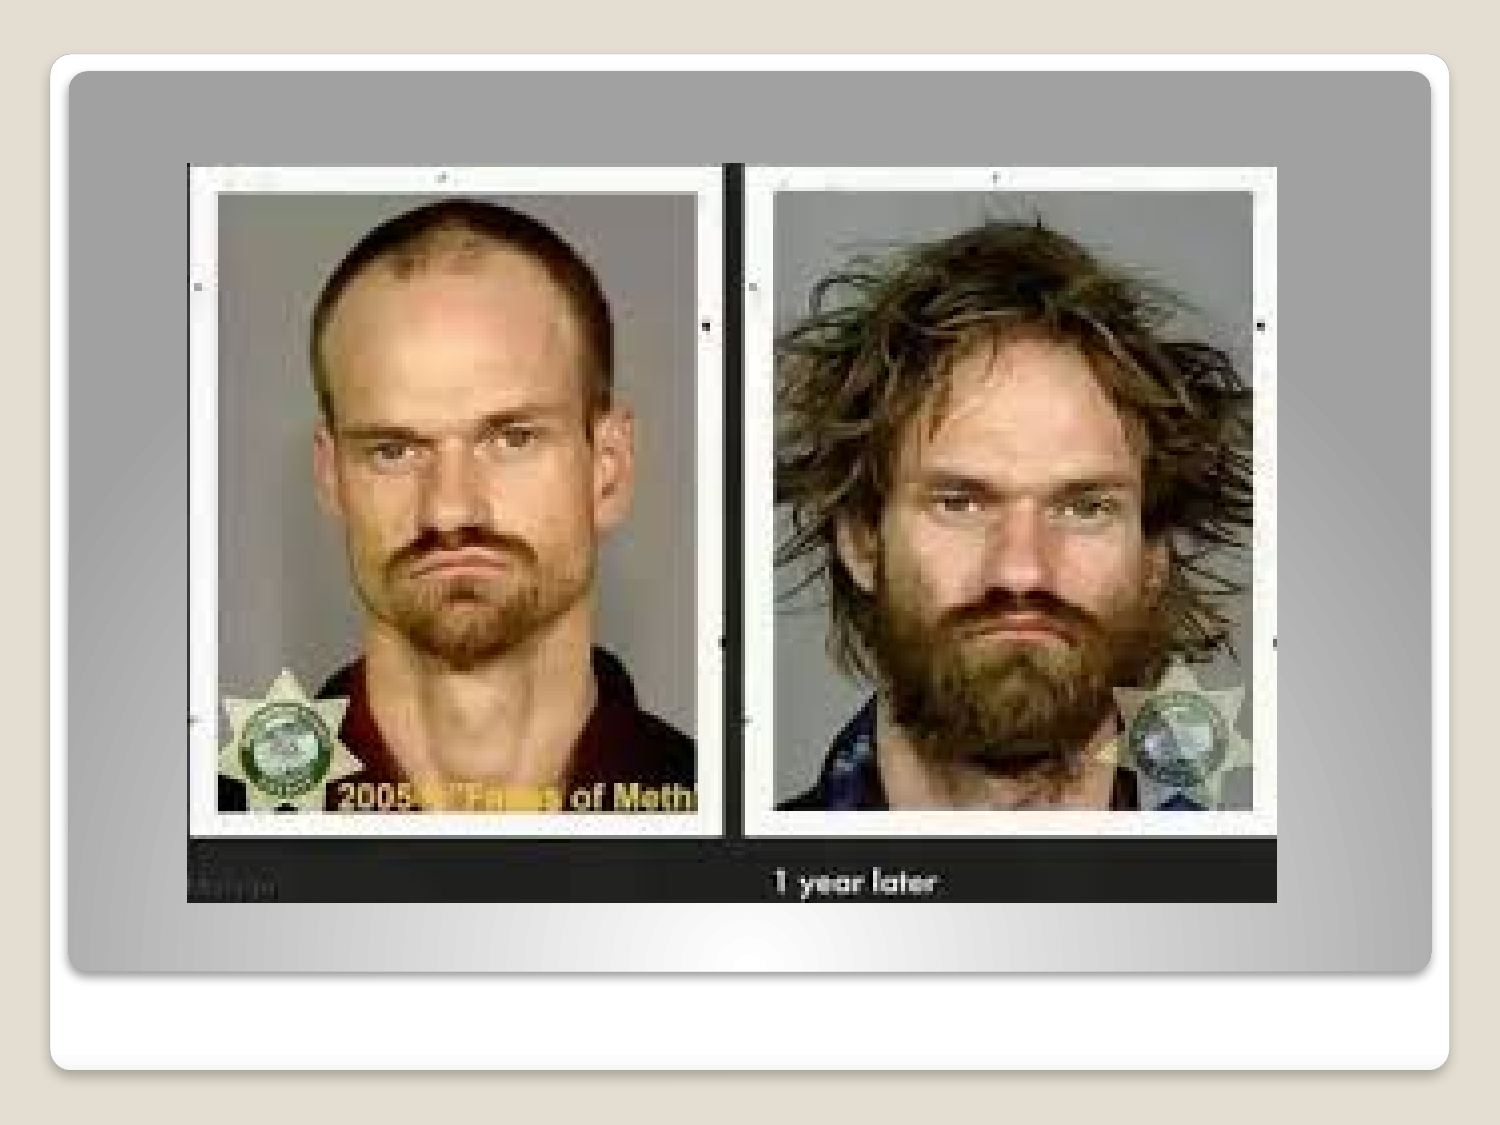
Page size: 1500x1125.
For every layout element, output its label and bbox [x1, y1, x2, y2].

list [187, 163, 1278, 903]
